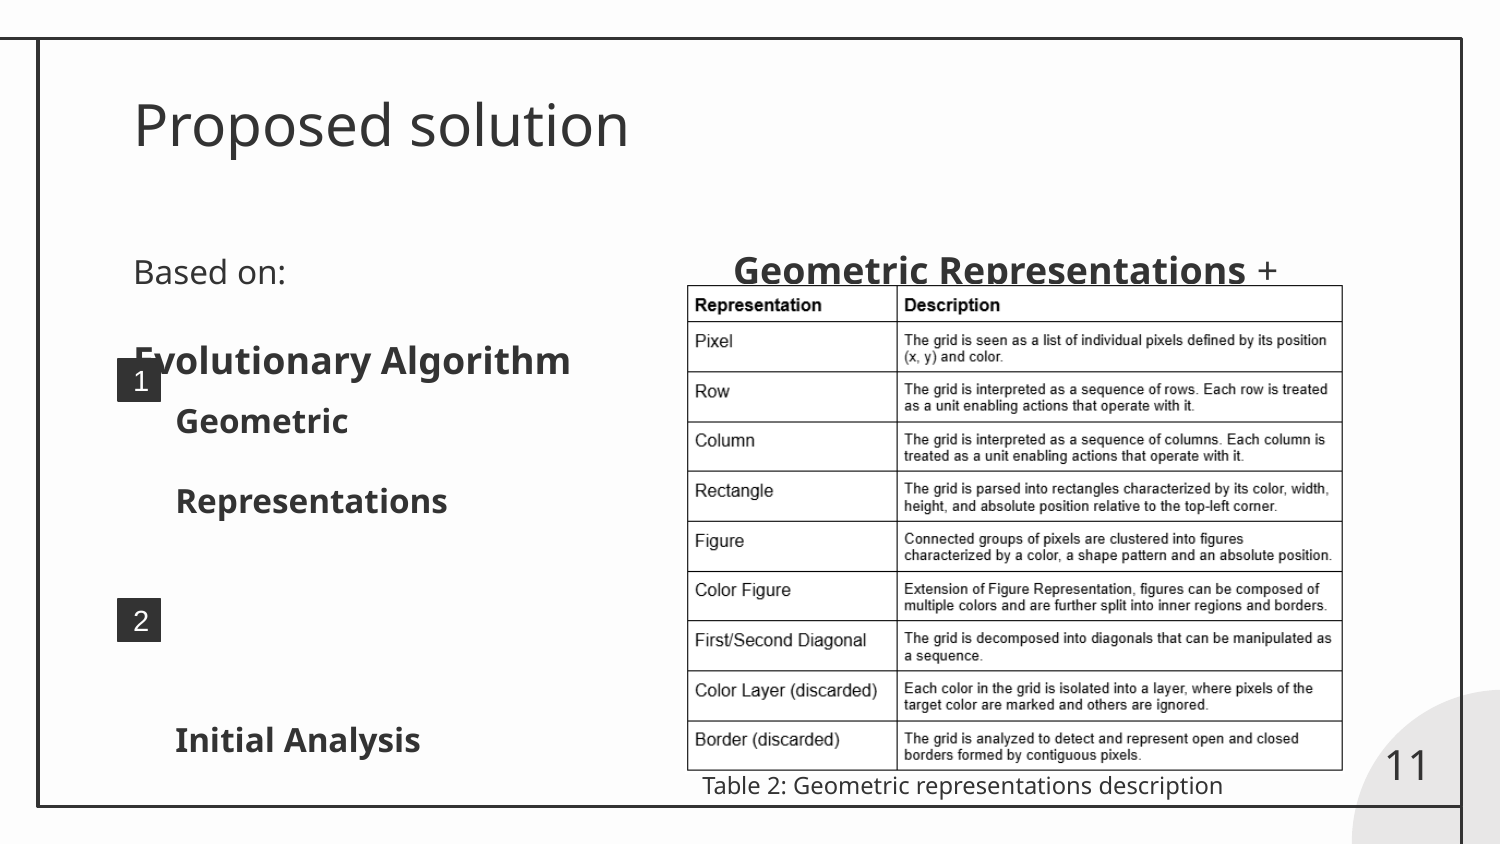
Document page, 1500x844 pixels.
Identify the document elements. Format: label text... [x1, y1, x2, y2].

title Proposed solution [118, 72, 1382, 167]
list Geometric Representations Initial Analysis [160, 345, 636, 714]
text_box 2 [118, 598, 161, 642]
text_box ‹#› [1363, 723, 1453, 798]
text_box Table 2: Geometric representations description [685, 781, 1345, 814]
picture [685, 284, 1345, 774]
text_box 1 [118, 358, 161, 402]
list Based on: Geometric Representations + Evolutionary Algorithm [118, 187, 1382, 305]
